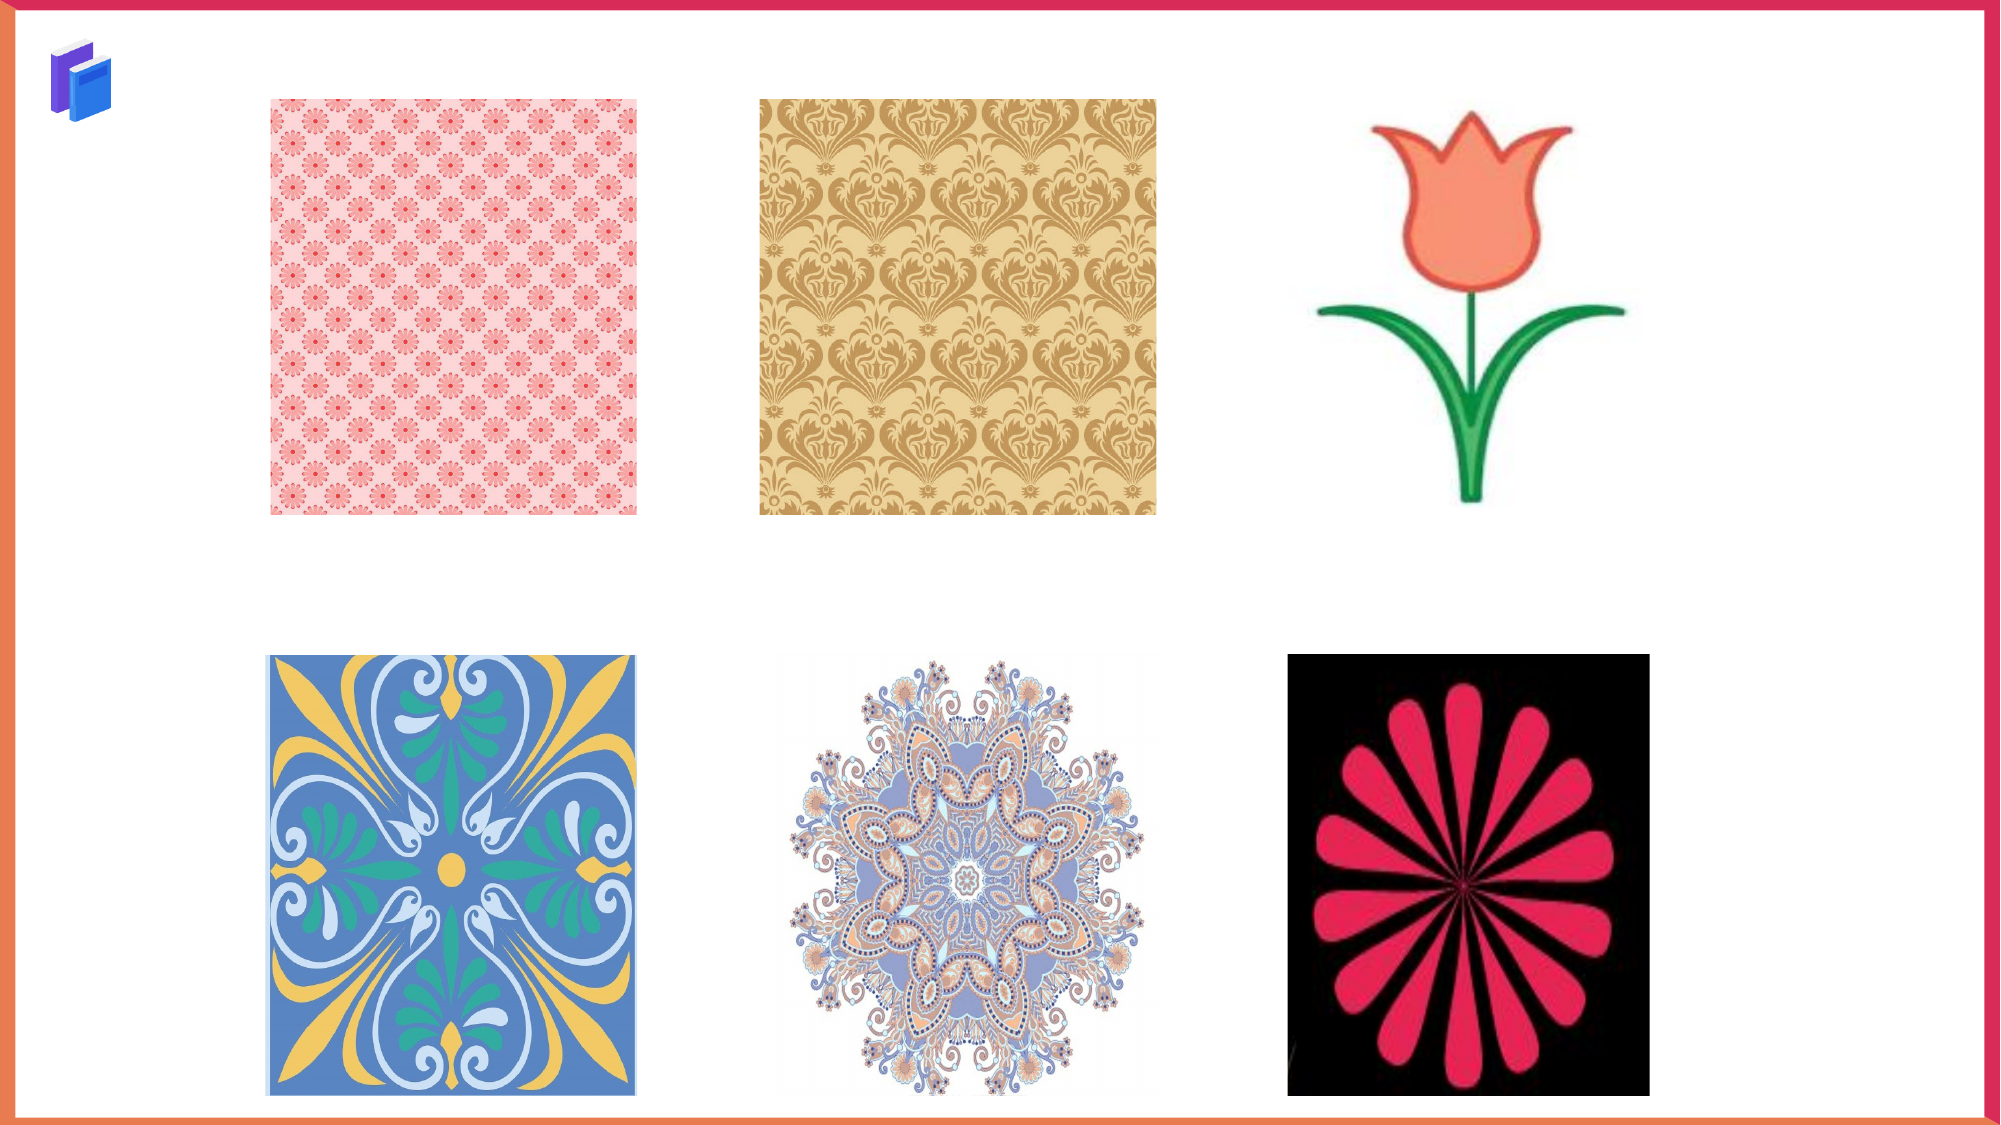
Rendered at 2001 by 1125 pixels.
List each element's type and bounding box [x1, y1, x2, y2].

picture [1287, 654, 1650, 1096]
picture [265, 655, 638, 1096]
picture [759, 99, 1157, 515]
picture [1287, 99, 1650, 515]
picture [773, 654, 1159, 1096]
picture [51, 38, 111, 122]
picture [270, 99, 637, 515]
